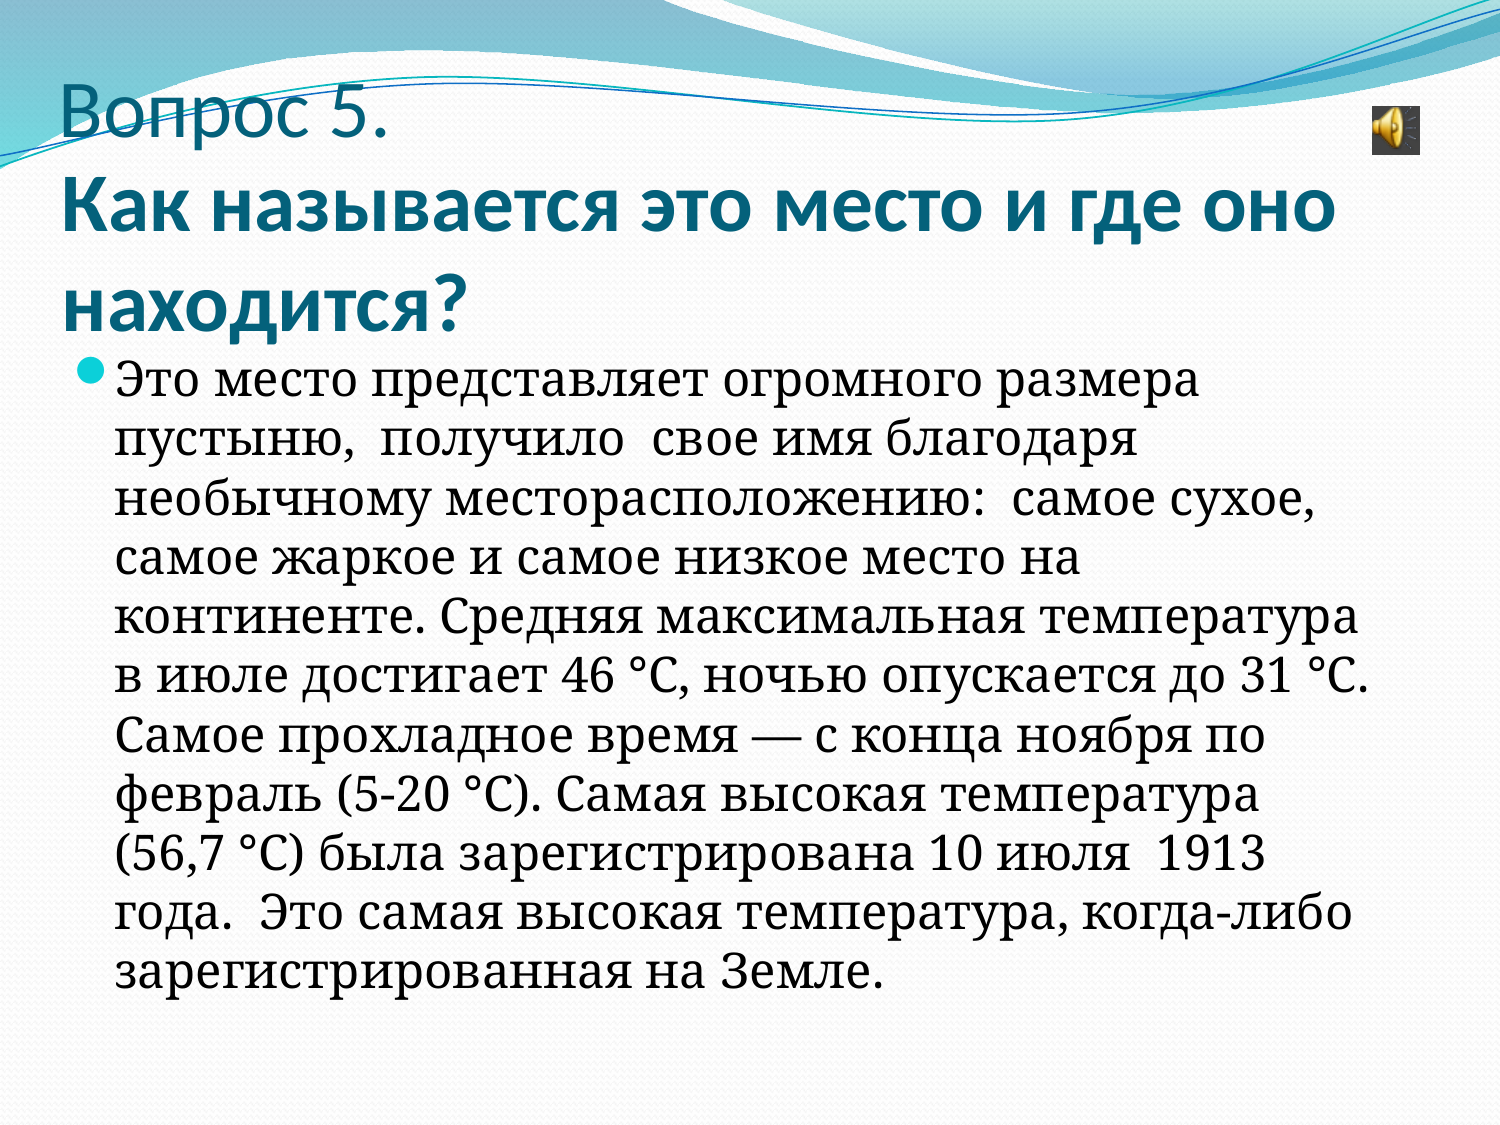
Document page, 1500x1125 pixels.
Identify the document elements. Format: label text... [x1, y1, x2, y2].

picture [1370, 105, 1422, 156]
title Вопрос 5. [58, 46, 1409, 140]
list Это место представляет огромного размера пустыню, получило свое имя благодаря необычному месторасположению: самое сухое, самое жаркое и самое низкое место на континенте. Средняя максимальная температура в июле достигает 46 °C, ночью опускается до 31 °C. Самое прохладное время — с конца ноября по февраль (5-20 °C). Самая высокая температура (56,7 °C) была зарегистрирована 10 июля 1913 года. Это самая высокая температура, когда-либо зарегистрированная на Земле. [58, 339, 1409, 1008]
text_box Как называется это место и где оно находится? [46, 140, 1394, 356]
